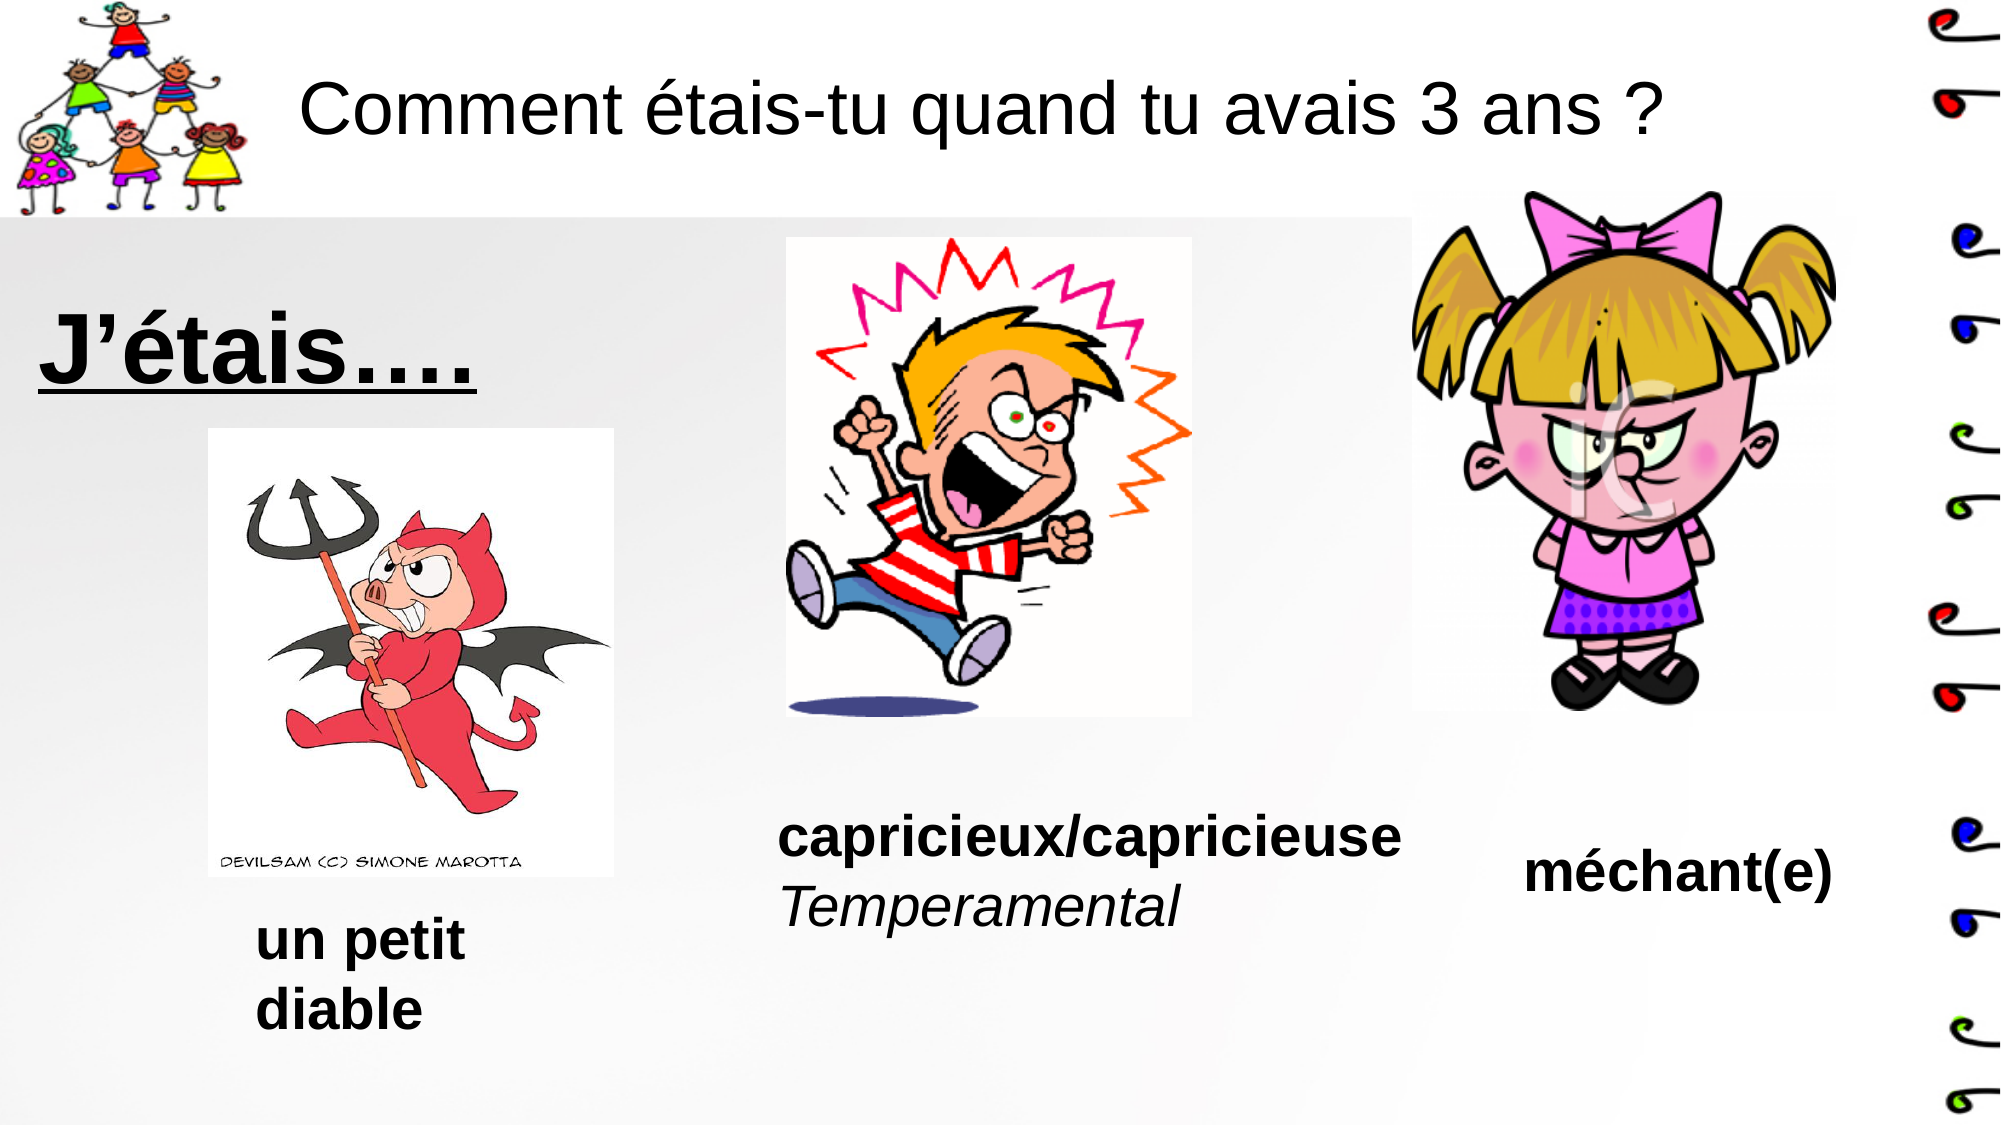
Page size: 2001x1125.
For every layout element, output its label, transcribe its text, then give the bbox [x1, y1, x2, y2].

text_box capricieux/capricieuse Temperamental [762, 790, 1471, 946]
text_box un petit diable [241, 893, 582, 1049]
text_box méchant(e) [1508, 825, 1868, 911]
picture [0, 0, 2001, 1125]
text_box J’étais…. [23, 275, 780, 411]
title Comment étais-tu quand tu avais 3 ans ? [283, 16, 1951, 192]
